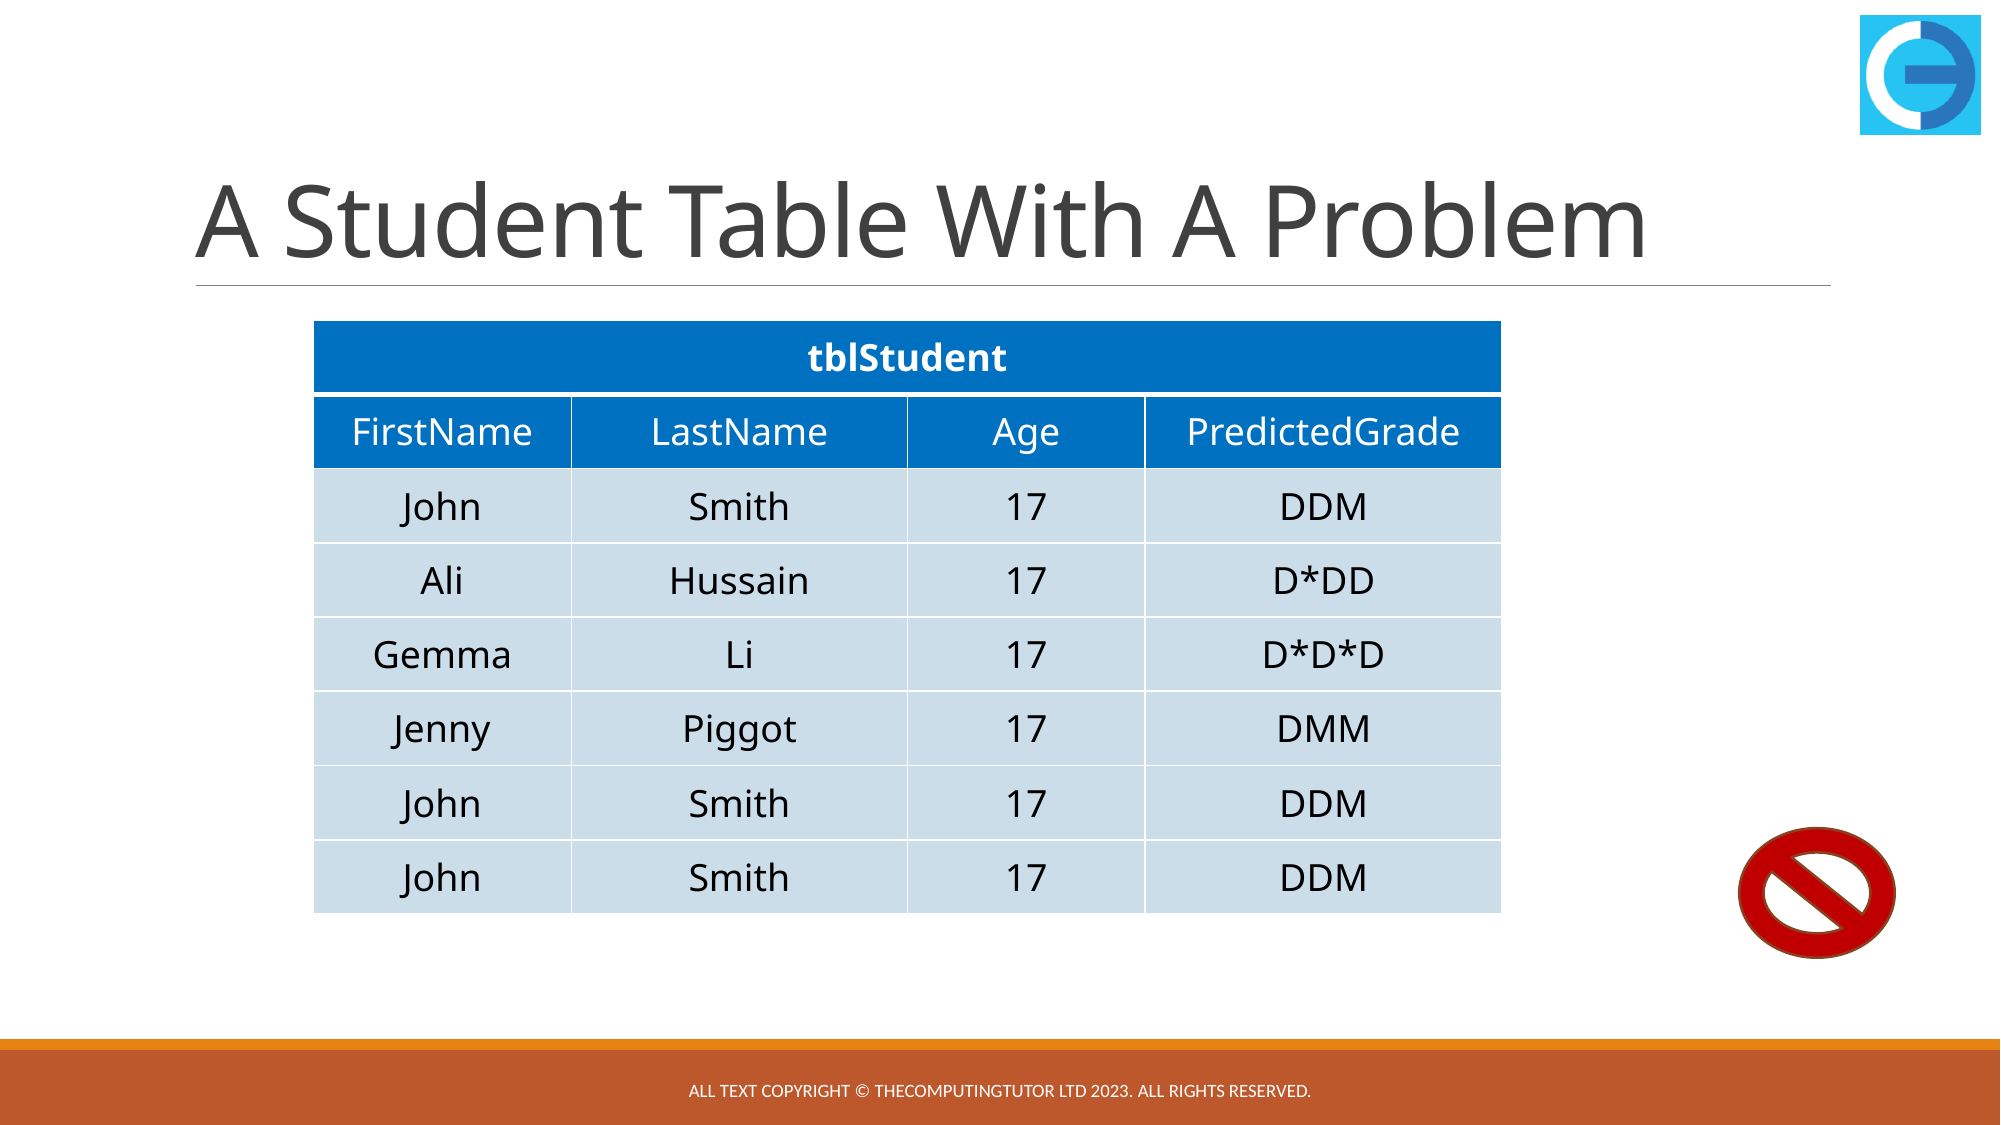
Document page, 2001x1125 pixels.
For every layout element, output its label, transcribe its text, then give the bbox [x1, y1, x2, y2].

table_header tblStudent [314, 321, 1501, 392]
table_cell D*DD [1146, 544, 1501, 616]
text_box [1737, 826, 1897, 959]
table_cell FirstName [314, 397, 571, 468]
table_cell 17 [908, 469, 1144, 542]
table_cell Piggot [572, 692, 907, 765]
table_cell Age [908, 397, 1144, 468]
table_cell PredictedGrade [1146, 397, 1501, 468]
table_cell 17 [908, 841, 1144, 913]
table_cell DDM [1146, 841, 1501, 913]
table_cell 17 [908, 544, 1144, 616]
title A Student Table With A Problem [180, 47, 1830, 285]
table_cell DDM [1146, 766, 1501, 839]
table_cell Jenny [314, 692, 571, 765]
footer All text copyright © TheComputingTutor Ltd 2023. All rights Reserved. [604, 1059, 1396, 1120]
table_cell D*D*D [1146, 618, 1501, 690]
table_cell 17 [908, 618, 1144, 690]
table_cell 17 [908, 766, 1144, 839]
picture [1860, 15, 1981, 135]
table_cell LastName [572, 397, 907, 468]
table_cell Smith [572, 766, 907, 839]
table_cell 17 [908, 692, 1144, 765]
table_cell DMM [1146, 692, 1501, 765]
table_cell Li [572, 618, 907, 690]
table_cell John [314, 766, 571, 839]
table_cell John [314, 469, 571, 542]
table_cell Ali [314, 544, 571, 616]
table_cell John [314, 841, 571, 913]
table_cell Smith [572, 841, 907, 913]
table_cell Hussain [572, 544, 907, 616]
table_cell Gemma [314, 618, 571, 690]
table_cell DDM [1146, 469, 1501, 542]
table_cell Smith [572, 469, 907, 542]
